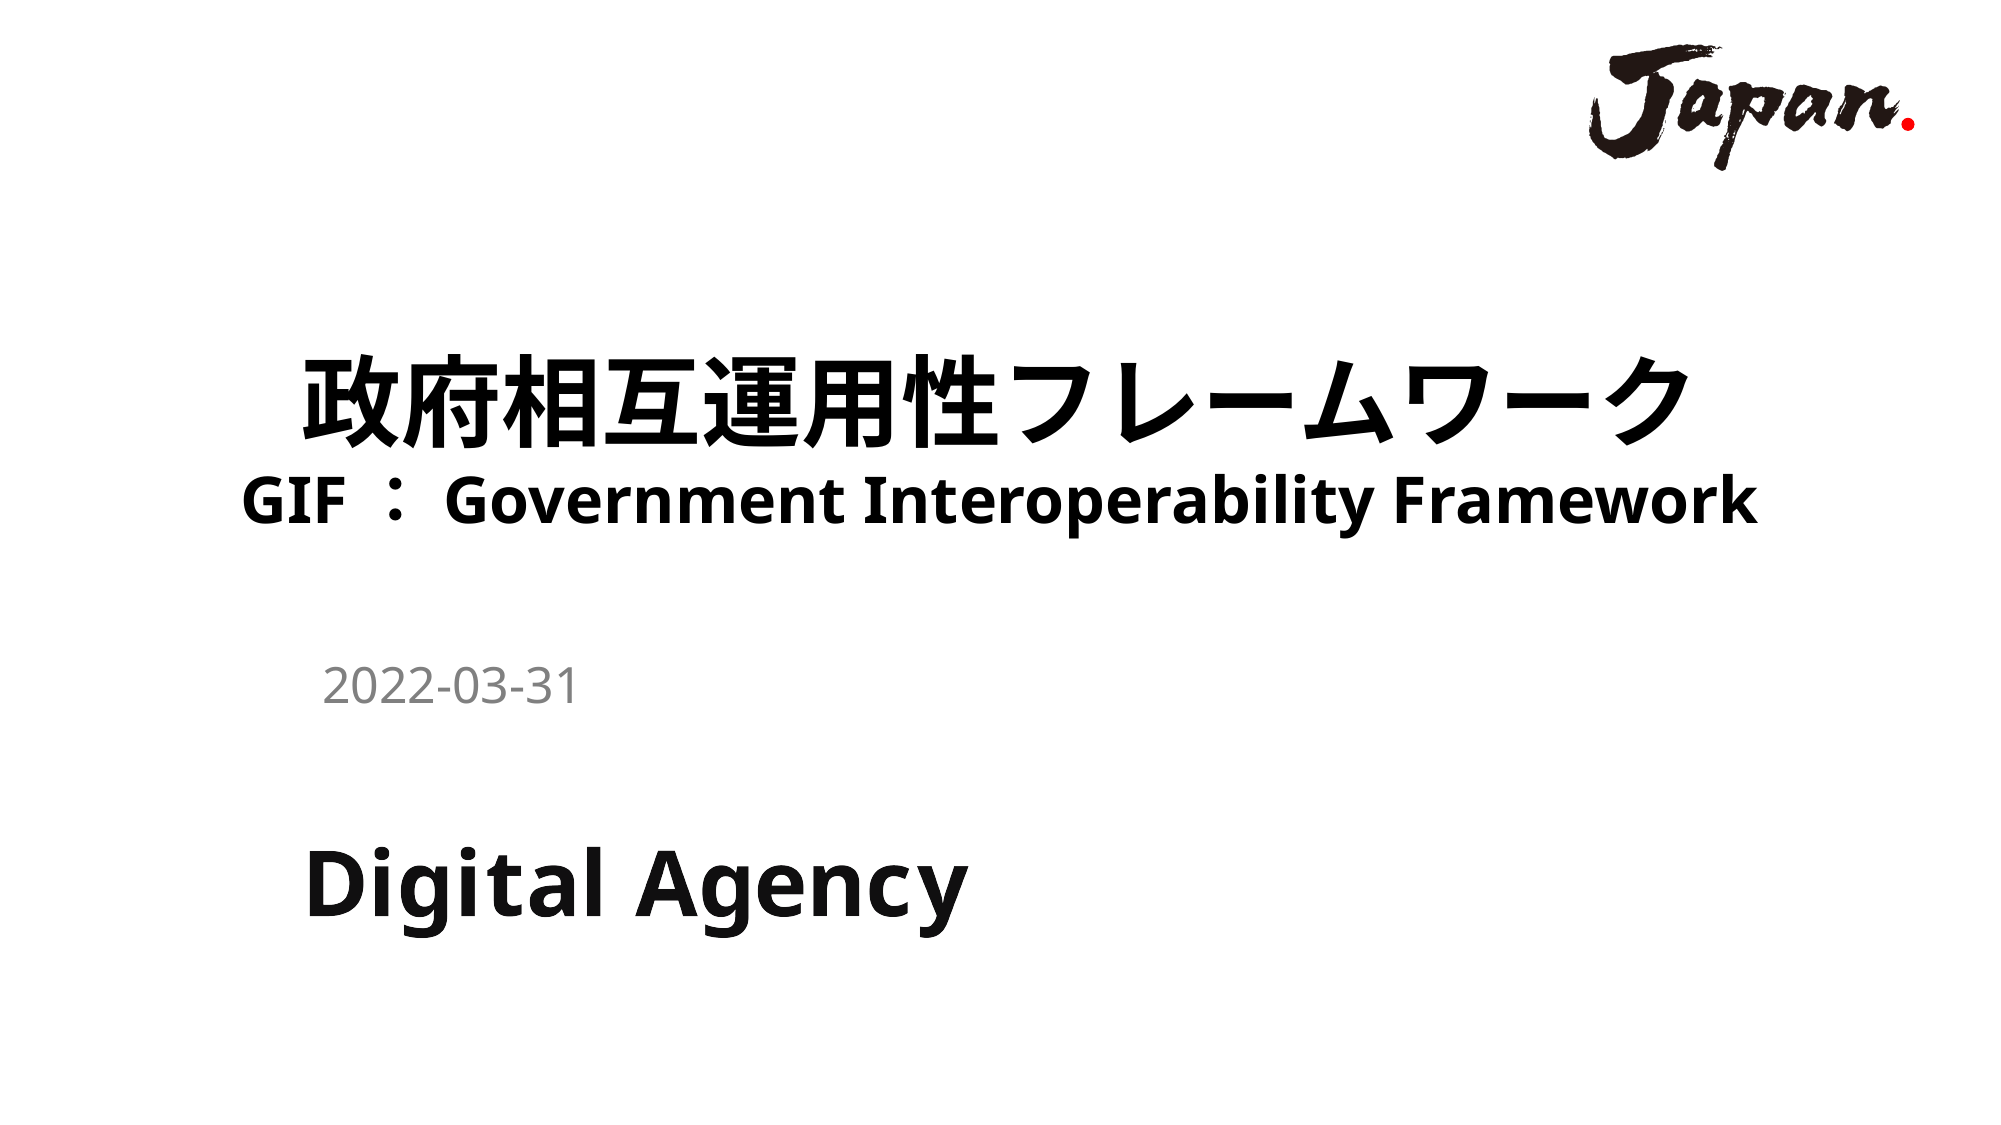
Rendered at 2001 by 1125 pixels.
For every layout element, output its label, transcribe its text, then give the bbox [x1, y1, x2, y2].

subtitle 2022-03-31 [307, 653, 1715, 732]
picture [266, 803, 1012, 960]
title 政府相互運用性フレームワーク GIF：Government Interoperability Framework [0, 226, 2000, 545]
picture [1589, 44, 1900, 171]
